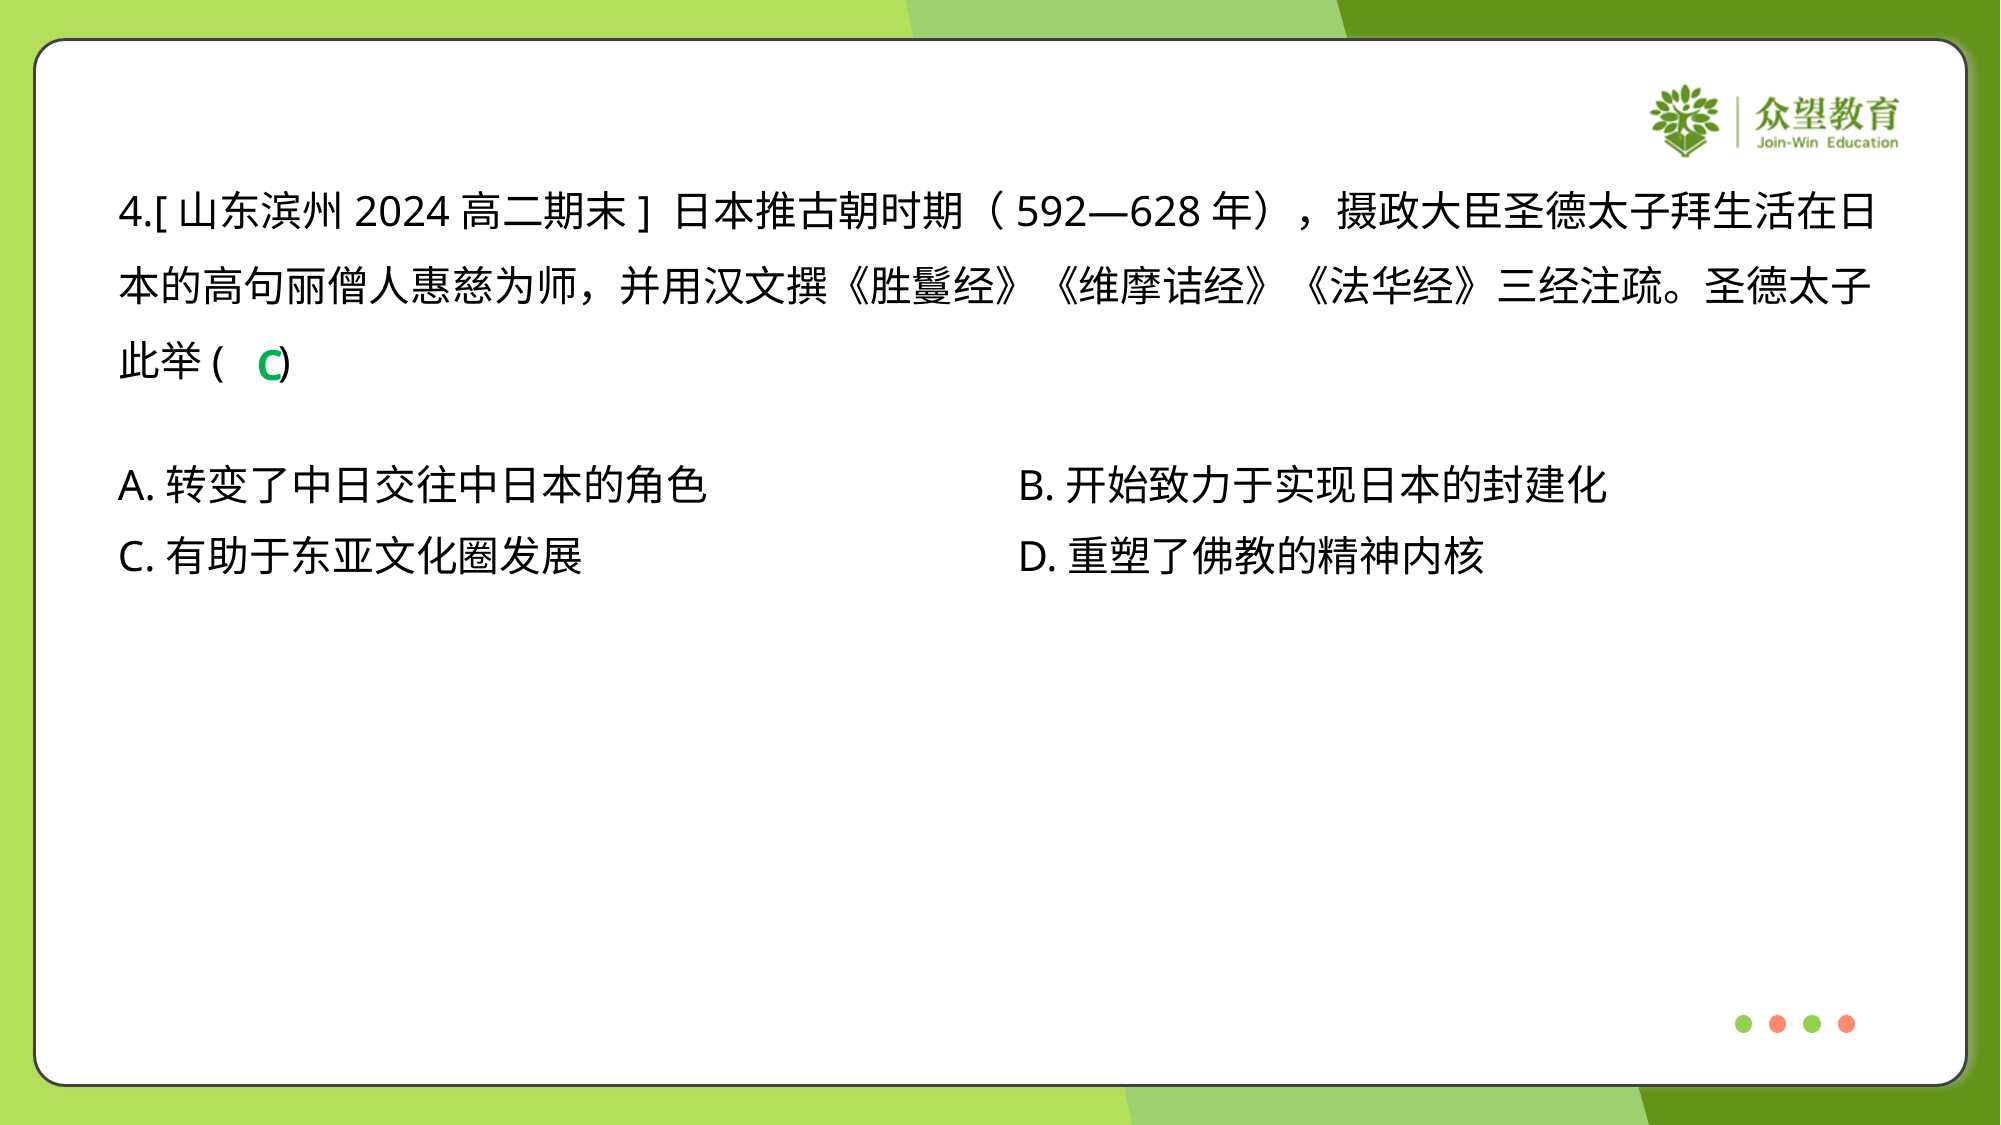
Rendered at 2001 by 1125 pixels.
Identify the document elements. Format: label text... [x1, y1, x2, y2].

text_box C [240, 318, 299, 382]
text_box 4.[山东滨州2024高二期末] 日本推古朝时期（592—628年），摄政大臣圣德太子拜生活在日 本的高句丽僧人惠慈为师，并用汉文撰《胜鬘经》《维摩诘经》《法华经》三经注疏。圣德太子 此举( ) [118, 159, 1883, 373]
picture [0, 0, 2000, 1125]
text_box A.转变了中日交往中日本的角色 B.开始致力于实现日本的封建化 C.有助于东亚文化圈发展 D.重塑了佛教的精神内核 [117, 433, 1882, 572]
